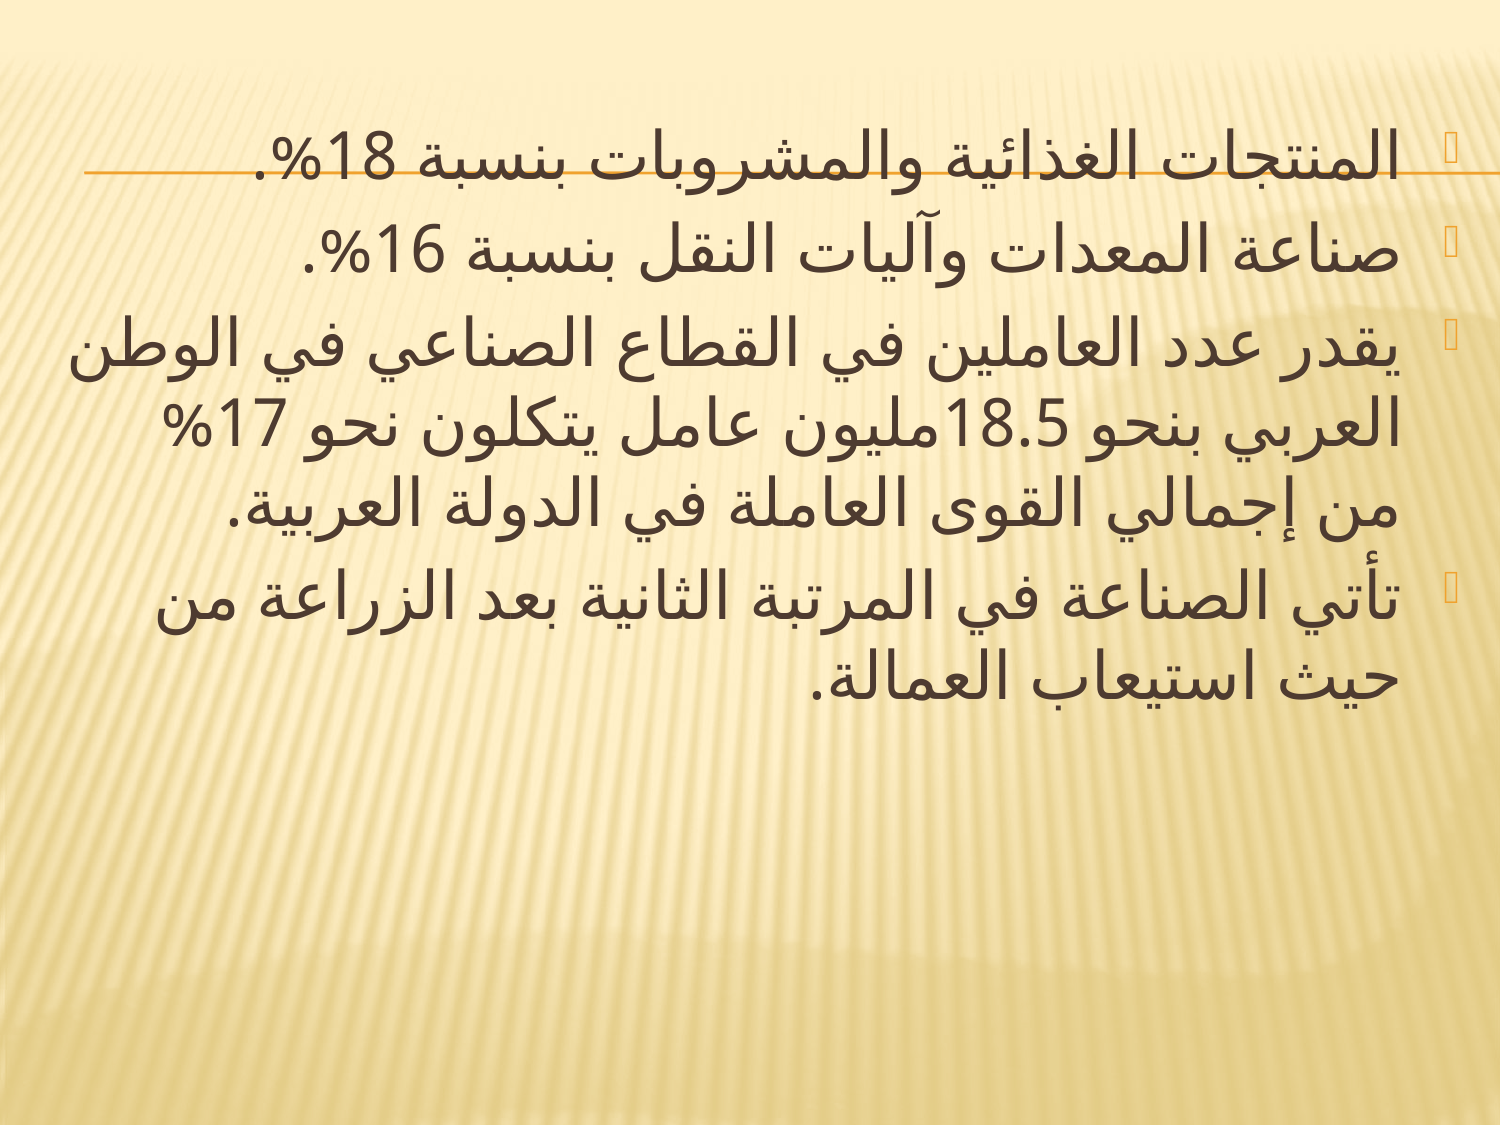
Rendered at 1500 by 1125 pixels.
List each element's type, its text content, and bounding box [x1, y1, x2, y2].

list المنتجات الغذائية والمشروبات بنسبة 18%. صناعة المعدات وآليات النقل بنسبة 16%. يقدر عدد العاملين في القطاع الصناعي في الوطن العربي بنحو 18.5مليون عامل يتكلون نحو 17% من إجمالي القوى العاملة في الدولة العربية. تأتي الصناعة في المرتبة الثانية بعد الزراعة من حيث استيعاب العمالة. [50, 105, 1475, 998]
